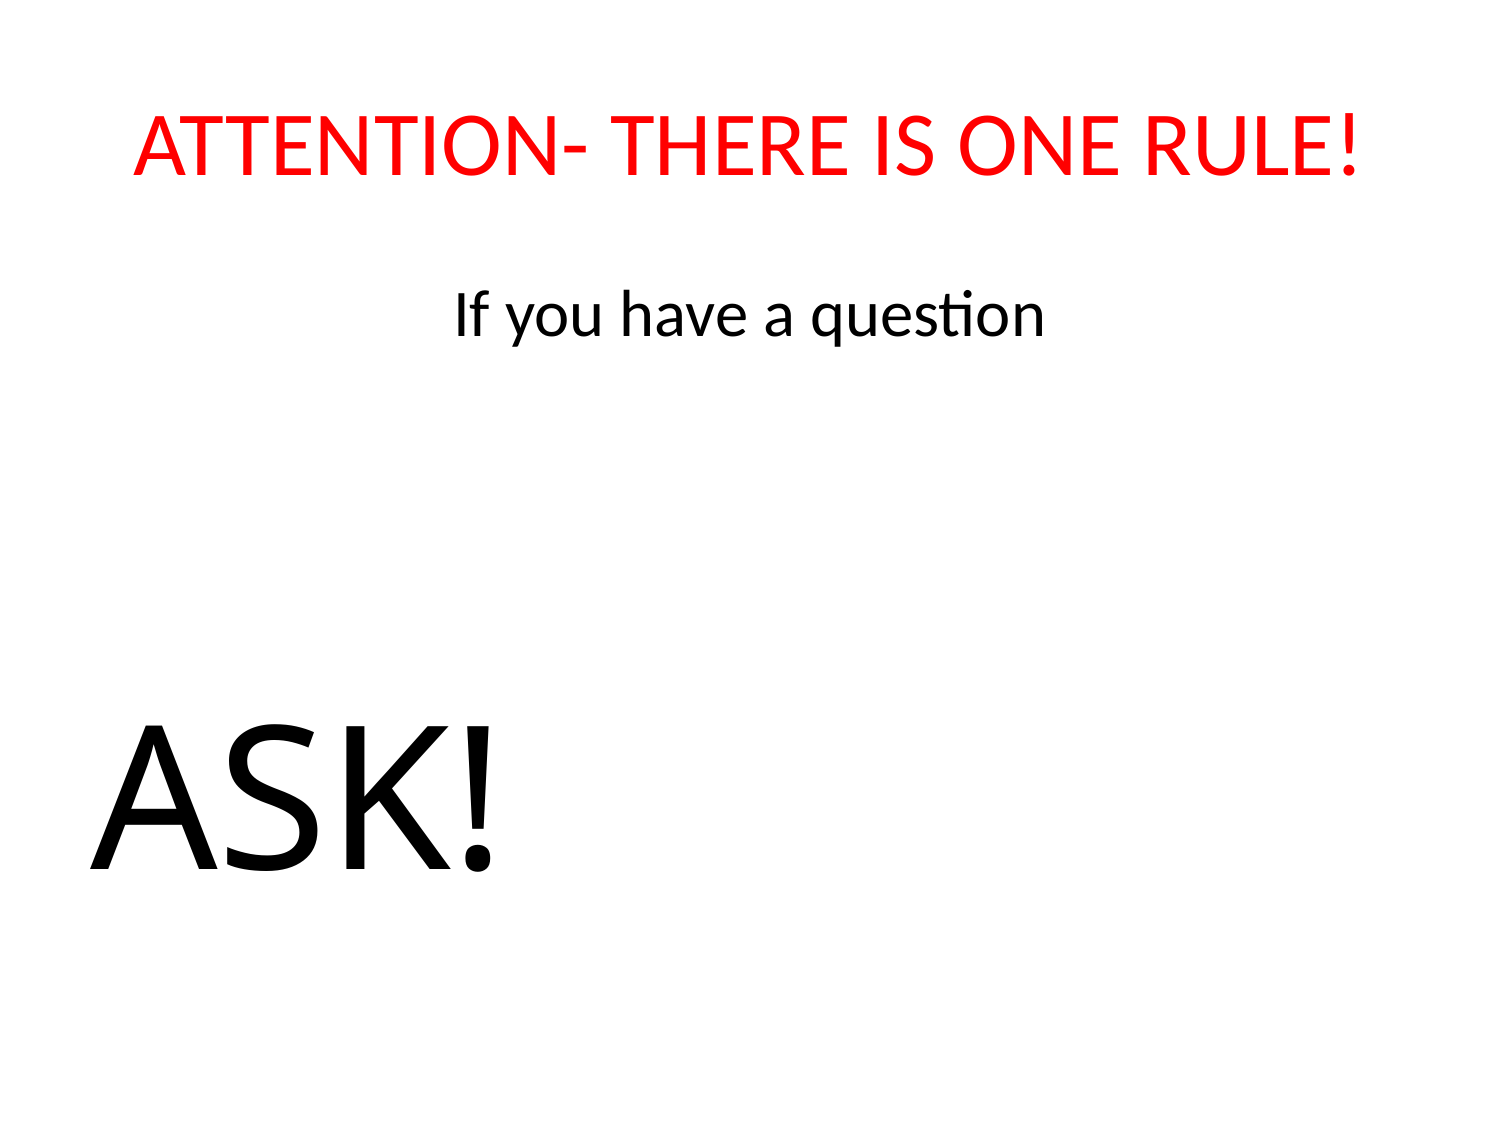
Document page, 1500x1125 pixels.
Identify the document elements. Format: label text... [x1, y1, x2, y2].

title ATTENTION- THERE IS ONE RULE! [75, 45, 1425, 233]
list If you have a question ASK! [75, 262, 1425, 1005]
